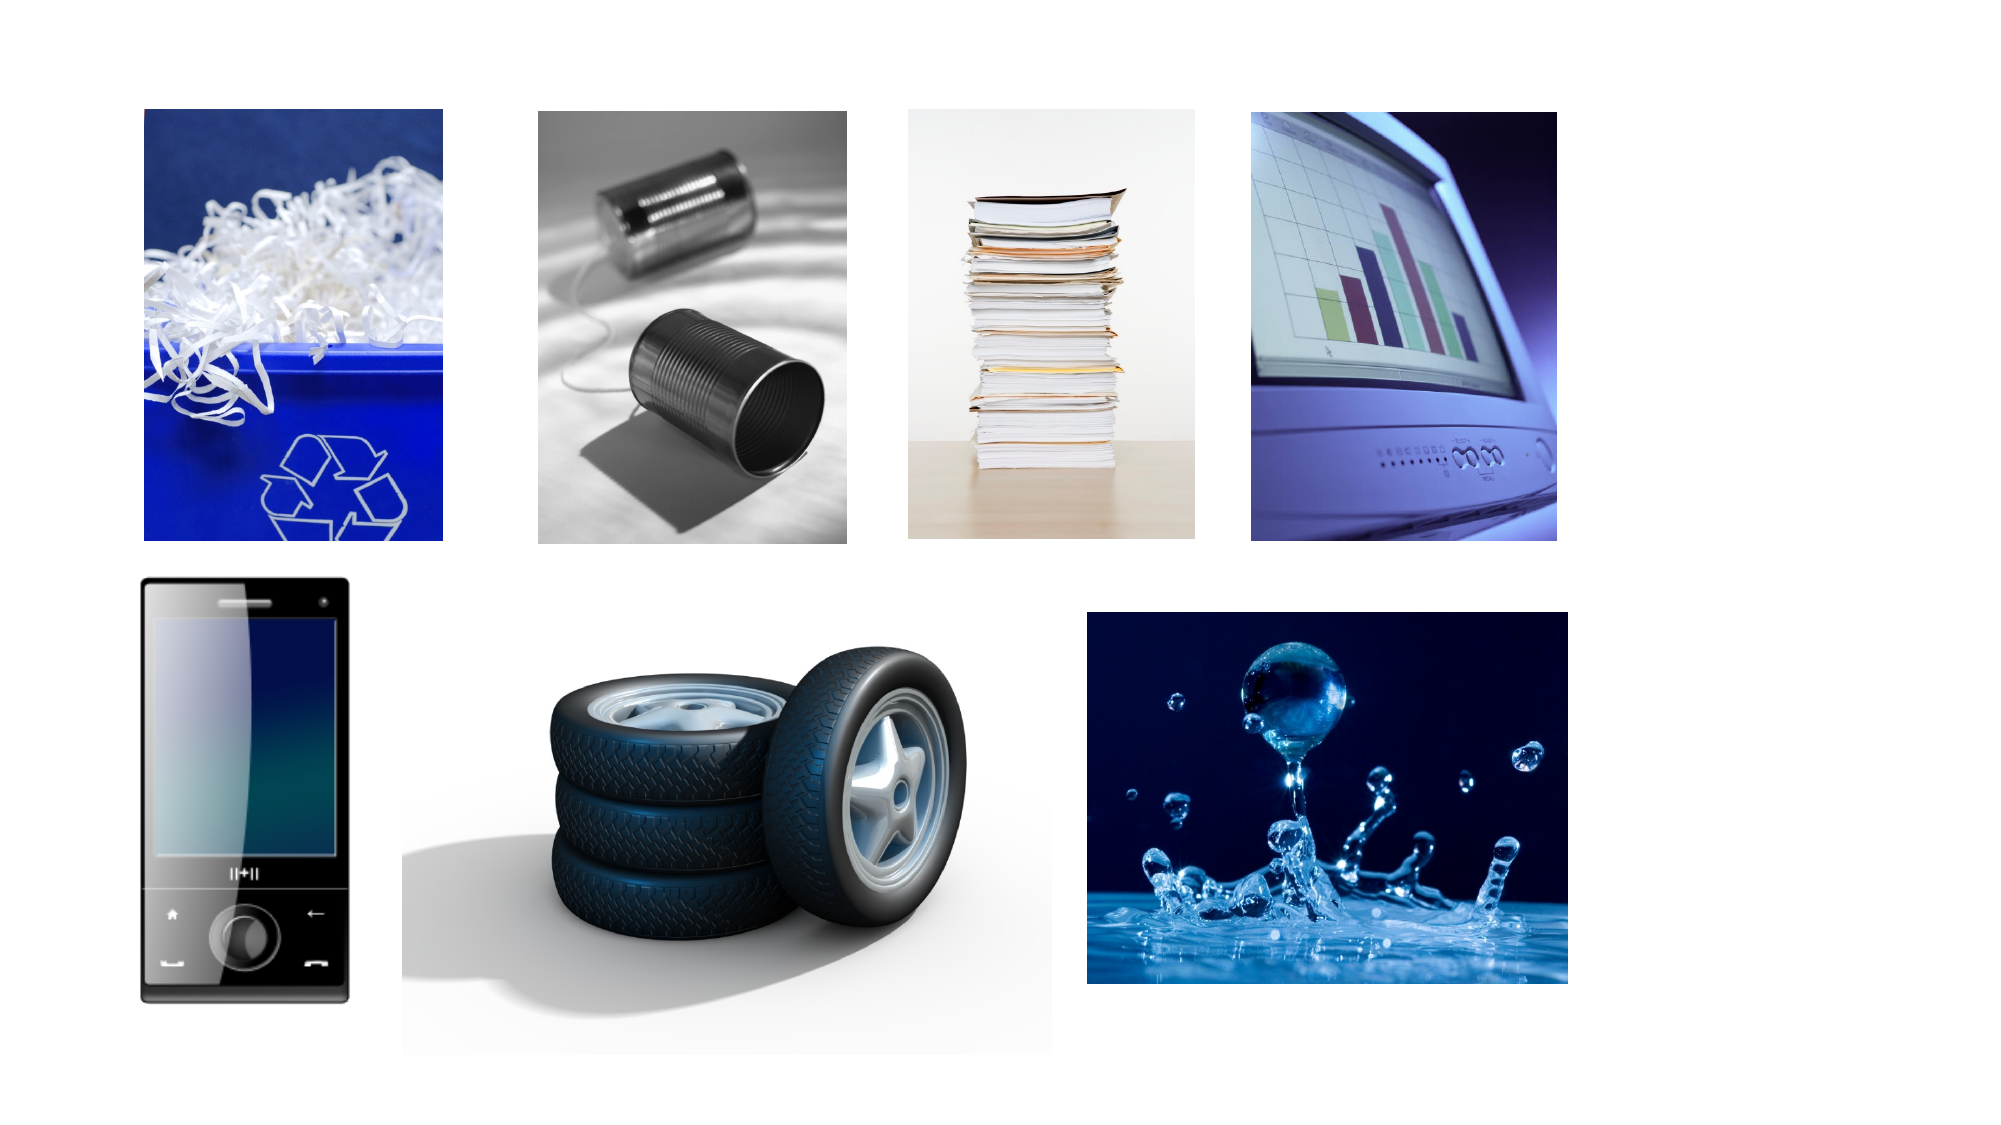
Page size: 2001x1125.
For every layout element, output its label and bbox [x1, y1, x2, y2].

picture [908, 109, 1195, 539]
picture [1251, 112, 1557, 541]
picture [538, 111, 847, 544]
picture [23, 572, 1052, 1055]
picture [144, 109, 443, 541]
picture [1087, 612, 1568, 984]
